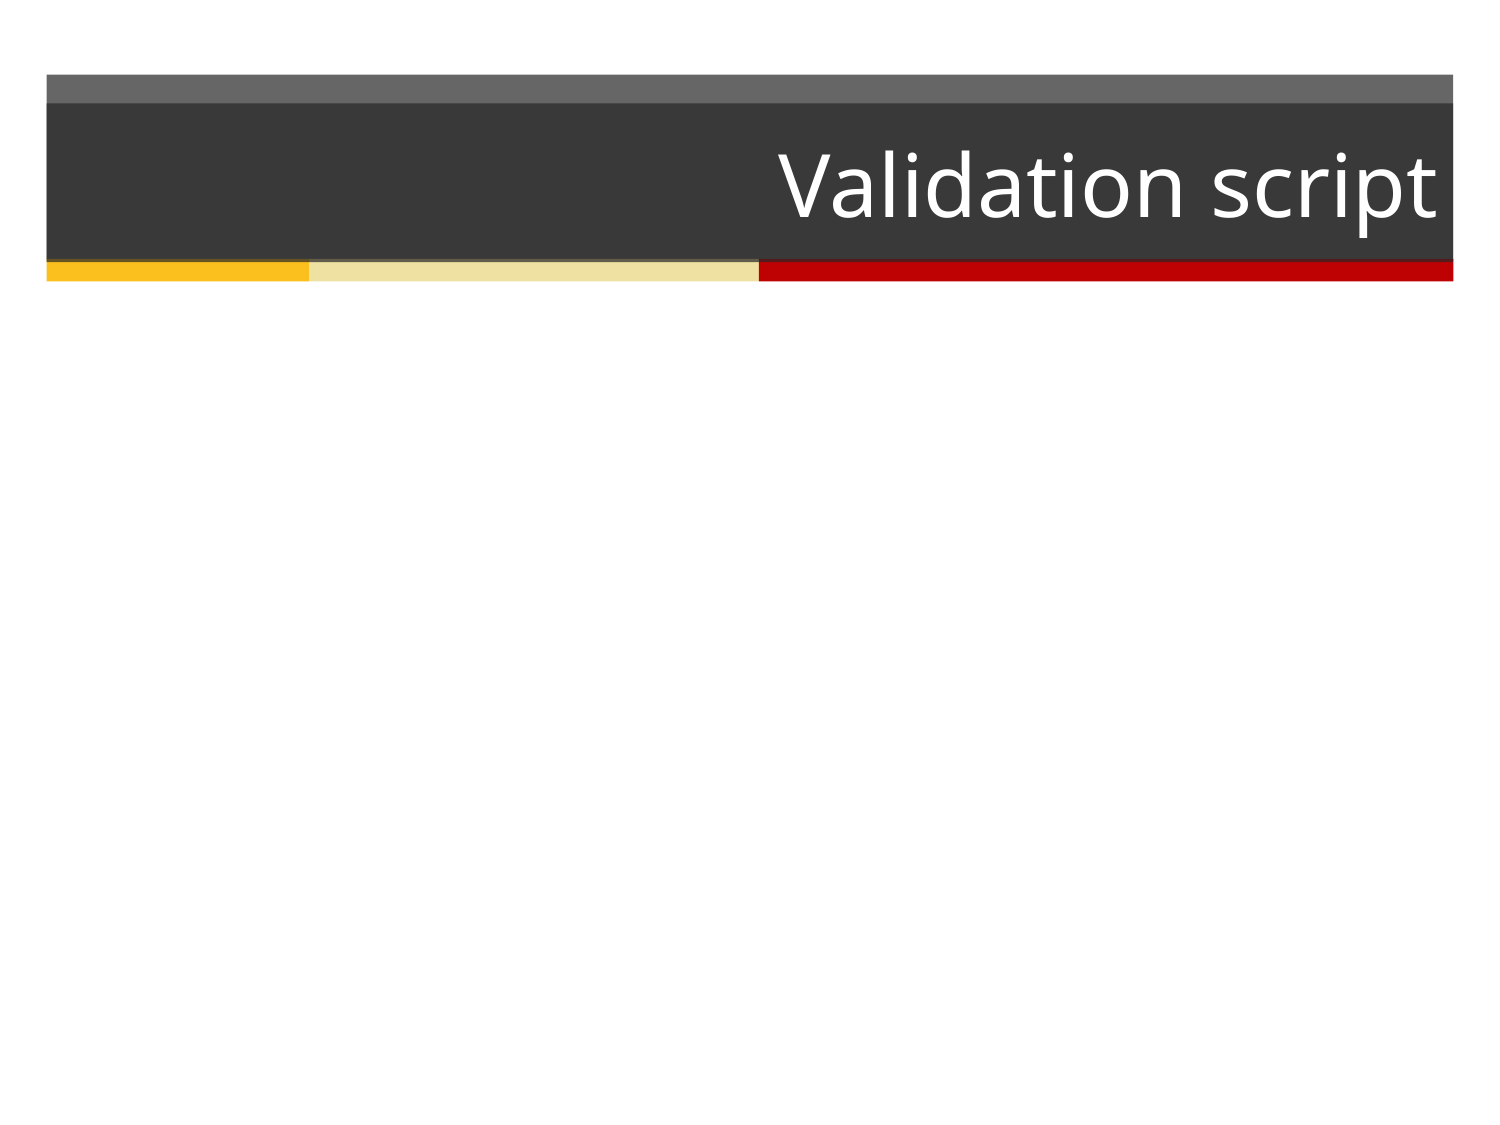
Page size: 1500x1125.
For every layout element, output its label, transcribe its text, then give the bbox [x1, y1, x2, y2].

title Validation script [46, 103, 1454, 263]
